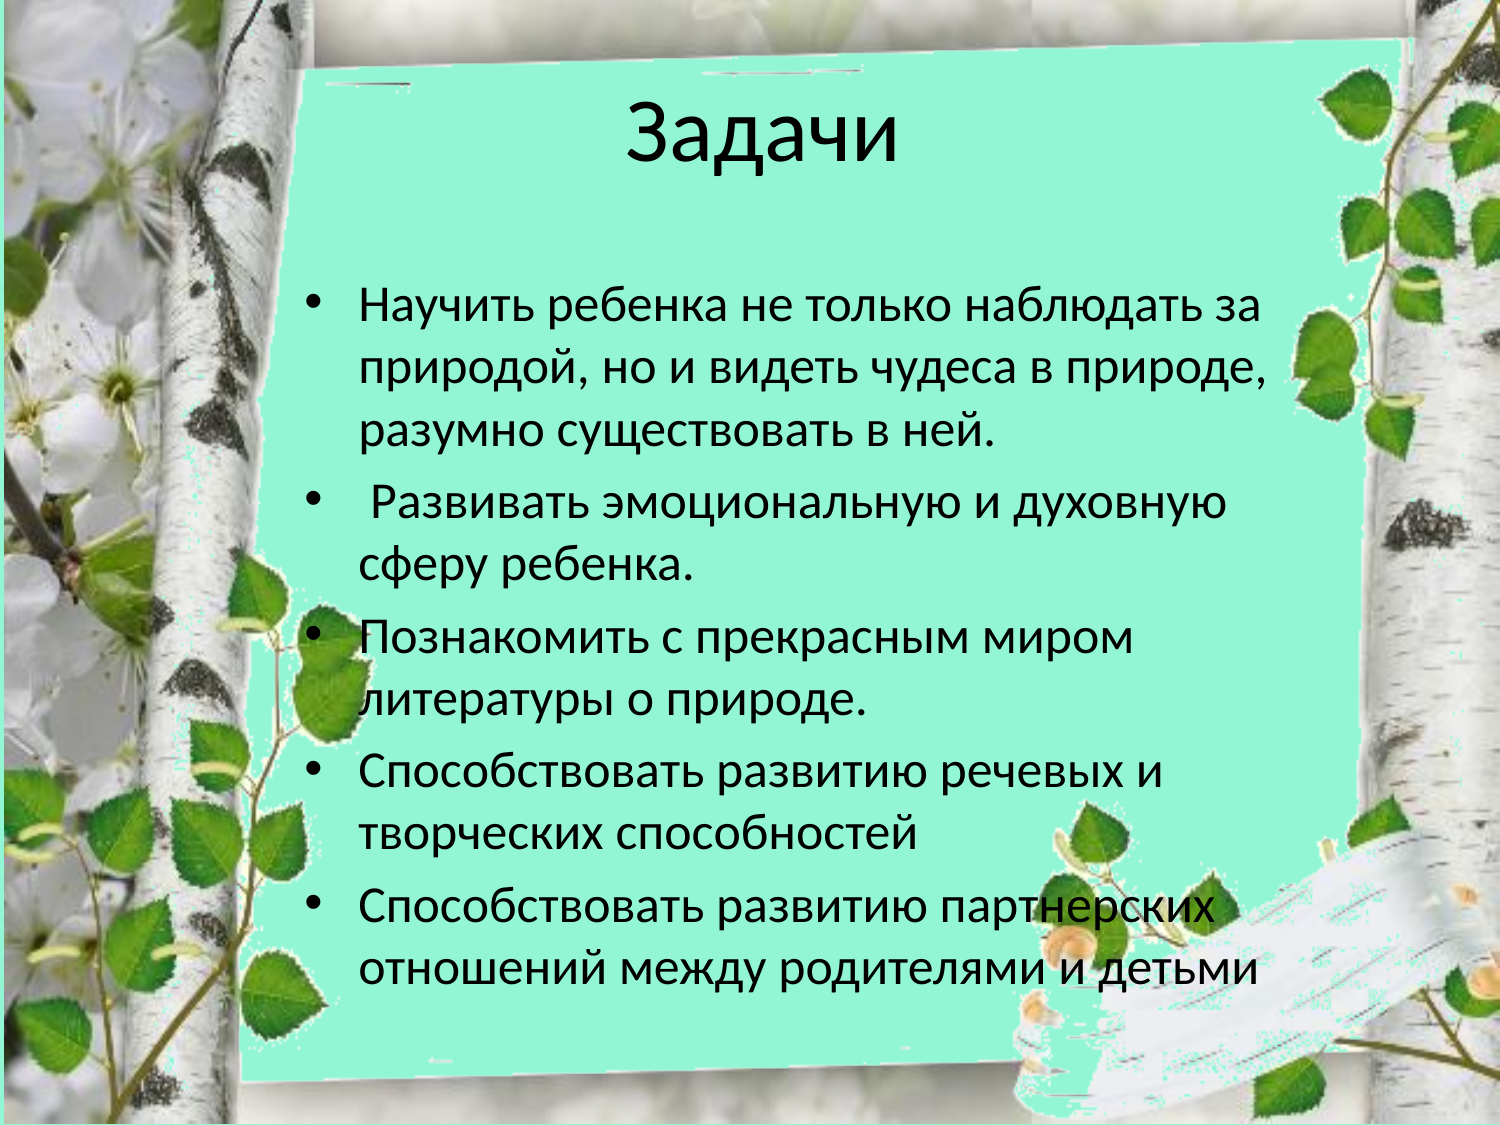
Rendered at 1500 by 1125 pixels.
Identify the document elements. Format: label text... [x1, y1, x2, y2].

list Научить ребенка не только наблюдать за природой, но и видеть чудеса в природе, разумно существовать в ней. Развивать эмоциональную и духовную сферу ребенка. Познакомить с прекрасным миром литературы о природе. Способствовать развитию речевых и творческих способностей Способствовать развитию партнерских отношений между родителями и детьми [289, 262, 1341, 1005]
picture [4, 0, 1500, 1124]
title Задачи [88, 30, 1439, 219]
